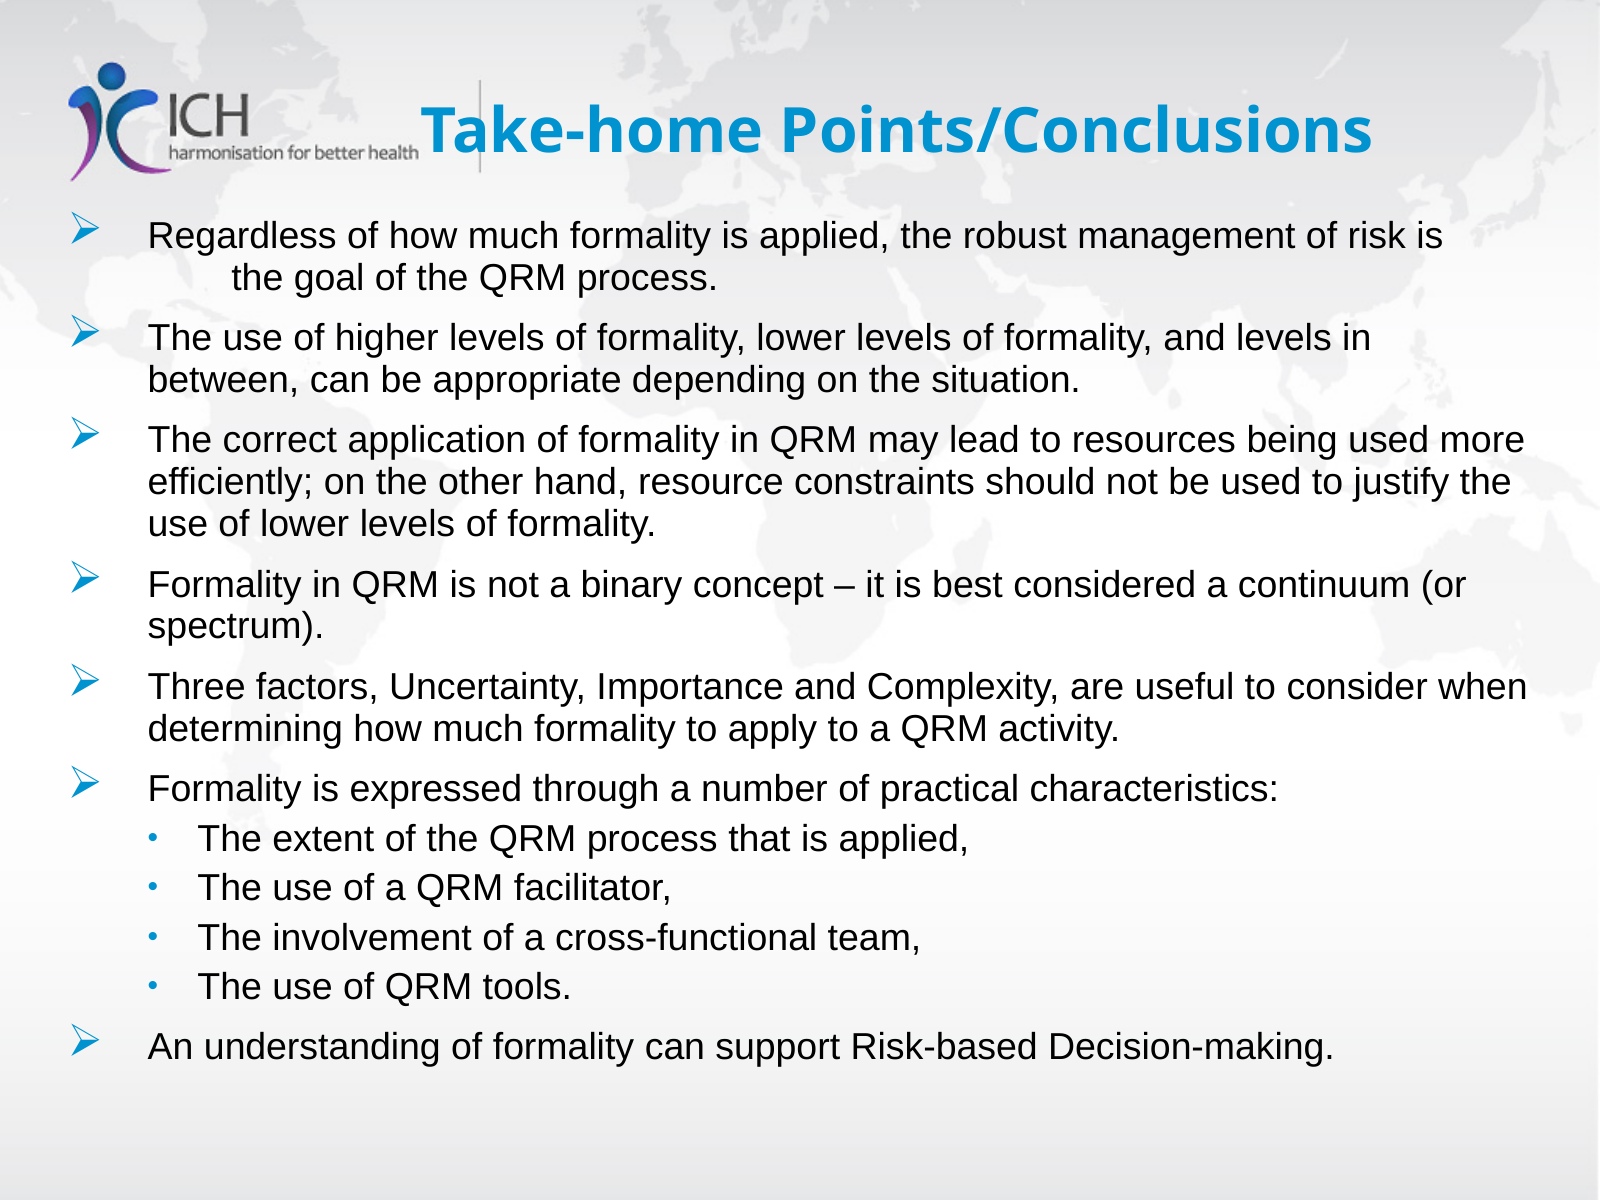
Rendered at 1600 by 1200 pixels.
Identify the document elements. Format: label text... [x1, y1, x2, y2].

picture [0, 0, 1600, 1200]
title Take-home Points/Conclusions [251, 68, 1545, 195]
text_box Regardless of how much formality is applied, the robust management of risk is the goal of the QRM process. The use of higher levels of formality, lower levels of formality, and levels in between, can be appropriate depending on the situation. The correct application of formality in QRM may lead to resources being used more efficiently; on the other hand, resource constraints should not be used to justify the use of lower levels of formality. Formality in QRM is not a binary concept – it is best considered a continuum (or spectrum). Three factors, Uncertainty, Importance and Complexity, are useful to consider when determining how much formality to apply to a QRM activity. Formality is expressed through a number of practical characteristics: The extent of the QRM process that is applied, The use of a QRM facilitator, The involvement of a cross-functional team, The use of QRM tools. An understanding of formality can support Risk-based Decision-making. [67, 210, 1533, 1144]
